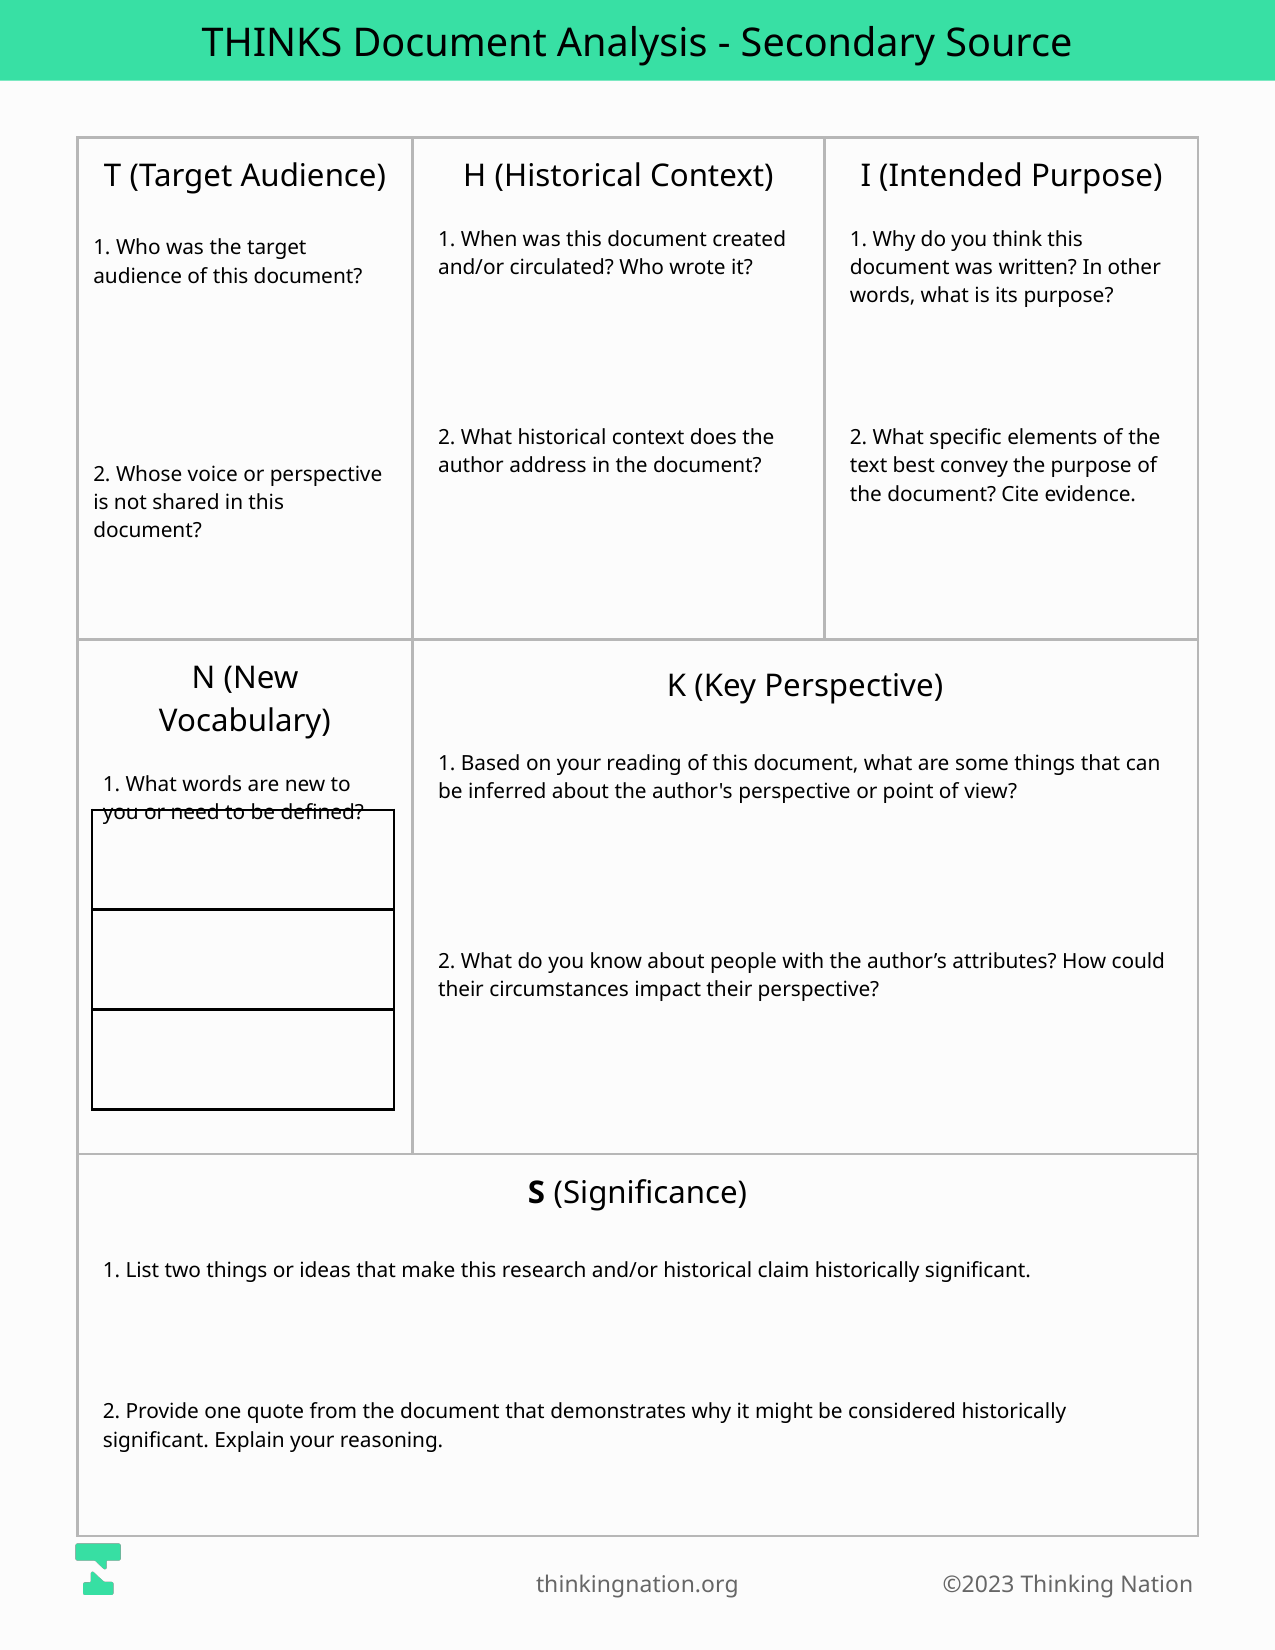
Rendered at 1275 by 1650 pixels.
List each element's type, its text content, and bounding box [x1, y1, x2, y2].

table_cell S (Significance) 1. List two things or ideas that make this research and/or historical claim historically significant. 2. Provide one quote from the document that demonstrates why it might be considered historically significant. Explain your reasoning. [79, 1155, 1197, 1535]
text_box thinkingnation.org [486, 1553, 789, 1605]
table_cell [93, 911, 393, 1008]
table_cell K (Key Perspective) 1. Based on your reading of this document, what are some things that can be inferred about the author's perspective or point of view? 2. What do you know about people with the author’s attributes? How could their circumstances impact their perspective? [414, 641, 1197, 1153]
text_box ©2023 Thinking Nation [907, 1553, 1210, 1605]
picture [62, 1533, 134, 1605]
table_header I (Intended Purpose) 1. Why do you think this document was written? In other words, what is its purpose? 2. What specific elements of the text best convey the purpose of the document? Cite evidence. [826, 139, 1197, 638]
table_cell N (New Vocabulary) 1. What words are new to you or need to be defined? [79, 641, 411, 1153]
table_header T (Target Audience) 1. Who was the target audience of this document? 2. Whose voice or perspective is not shared in this document? [79, 139, 411, 638]
table_cell [93, 1011, 393, 1108]
table_header H (Historical Context) 1. When was this document created and/or circulated? Who wrote it? 2. What historical context does the author address in the document? [414, 139, 823, 638]
text_box THINKS Document Analysis - Secondary Source [0, 0, 1275, 81]
table_header [93, 811, 393, 908]
